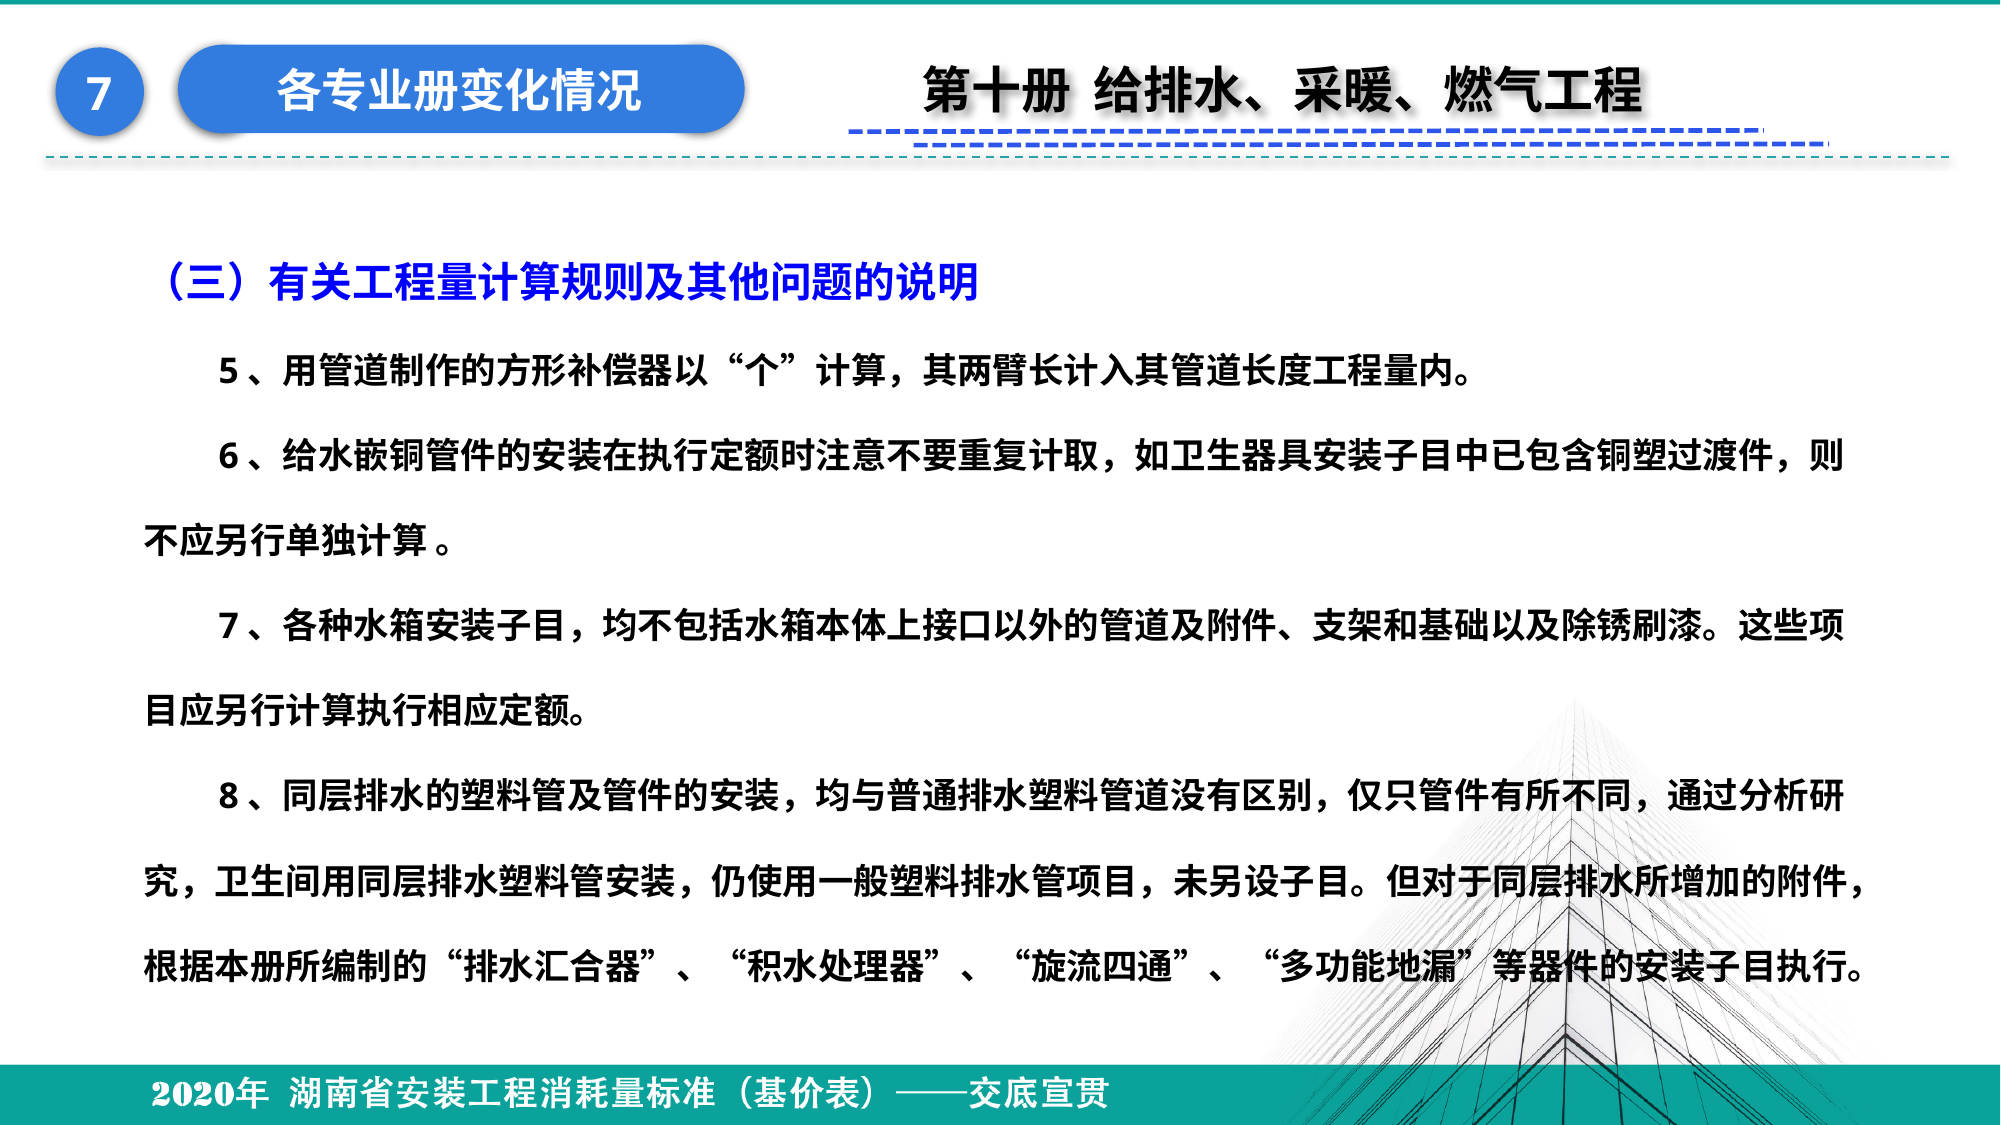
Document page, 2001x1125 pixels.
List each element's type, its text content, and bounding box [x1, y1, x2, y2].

slide_number [1918, 0, 2000, 52]
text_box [45, 44, 1955, 158]
text_box （三）有关工程量计算规则及其他问题的说明 5、用管道制作的方形补偿器以“个”计算，其两臂长计入其管道长度工程量内。 6、给水嵌铜管件的安装在执行定额时注意不要重复计取，如卫生器具安装子目中已包含铜塑过渡件，则不应另行单独计算 。 7、各种水箱安装子目，均不包括水箱本体上接口以外的管道及附件、支架和基础以及除锈刷漆。这些项目应另行计算执行相应定额。 8、同层排水的塑料管及管件的安装，均与普通排水塑料管道没有区别，仅只管件有所不同，通过分析研究，卫生间用同层排水塑料管安装，仍使用一般塑料排水管项目，未另设子目。但对于同层排水所增加的附件，根据本册所编制的“排水汇合器”、“积水处理器”、“旋流四通”、“多功能地漏”等器件的安装子目执行。 [128, 198, 1871, 994]
picture [0, 0, 2001, 1125]
